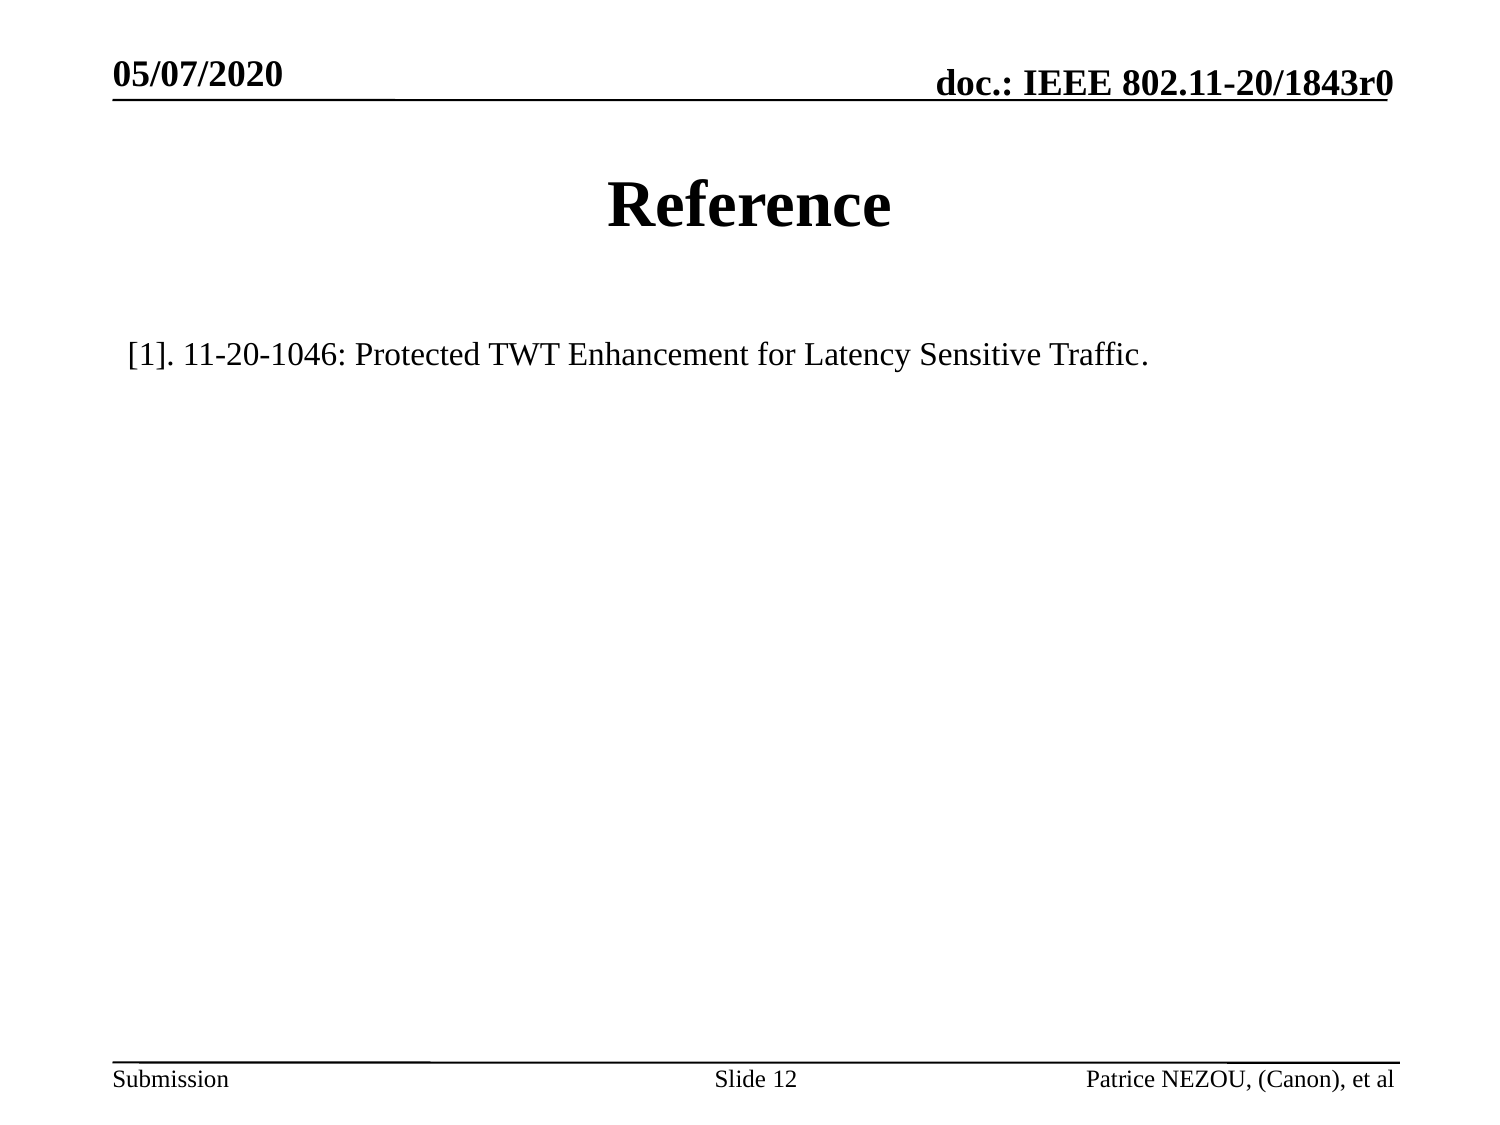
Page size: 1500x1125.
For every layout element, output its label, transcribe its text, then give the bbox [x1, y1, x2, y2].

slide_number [112, 48, 421, 94]
list [1]. 11-20-1046: Protected TWT Enhancement for Latency Sensitive Traffic. [112, 324, 1388, 1000]
title Reference [112, 112, 1388, 288]
footer Patrice NEZOU, (Canon), et al [878, 1061, 1402, 1093]
slide_number Slide 12 [712, 1061, 800, 1123]
